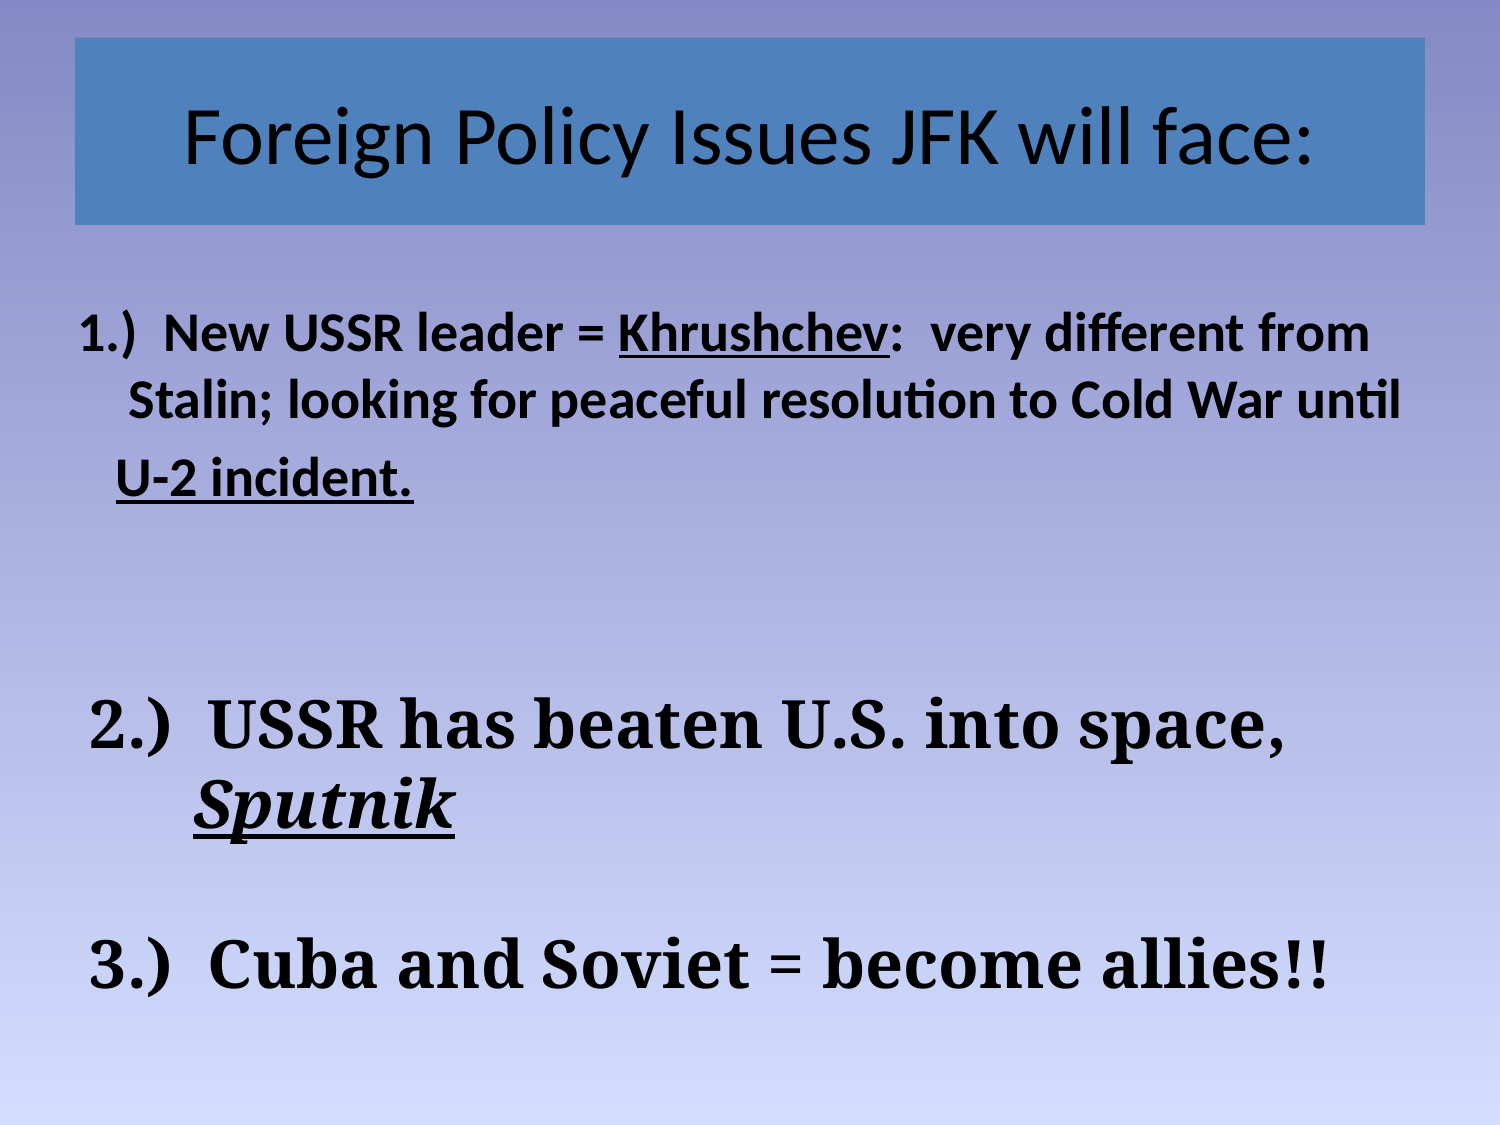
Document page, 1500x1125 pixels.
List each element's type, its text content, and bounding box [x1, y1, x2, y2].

title Foreign Policy Issues JFK will face: [75, 37, 1425, 225]
list 1.) New USSR leader = Khrushchev: very different from Stalin; looking for peaceful resolution to Cold War until U-2 incident. [62, 287, 1425, 575]
text_box 2.) USSR has beaten U.S. into space, Sputnik 3.) Cuba and Soviet = become allies!! [74, 674, 1350, 1010]
